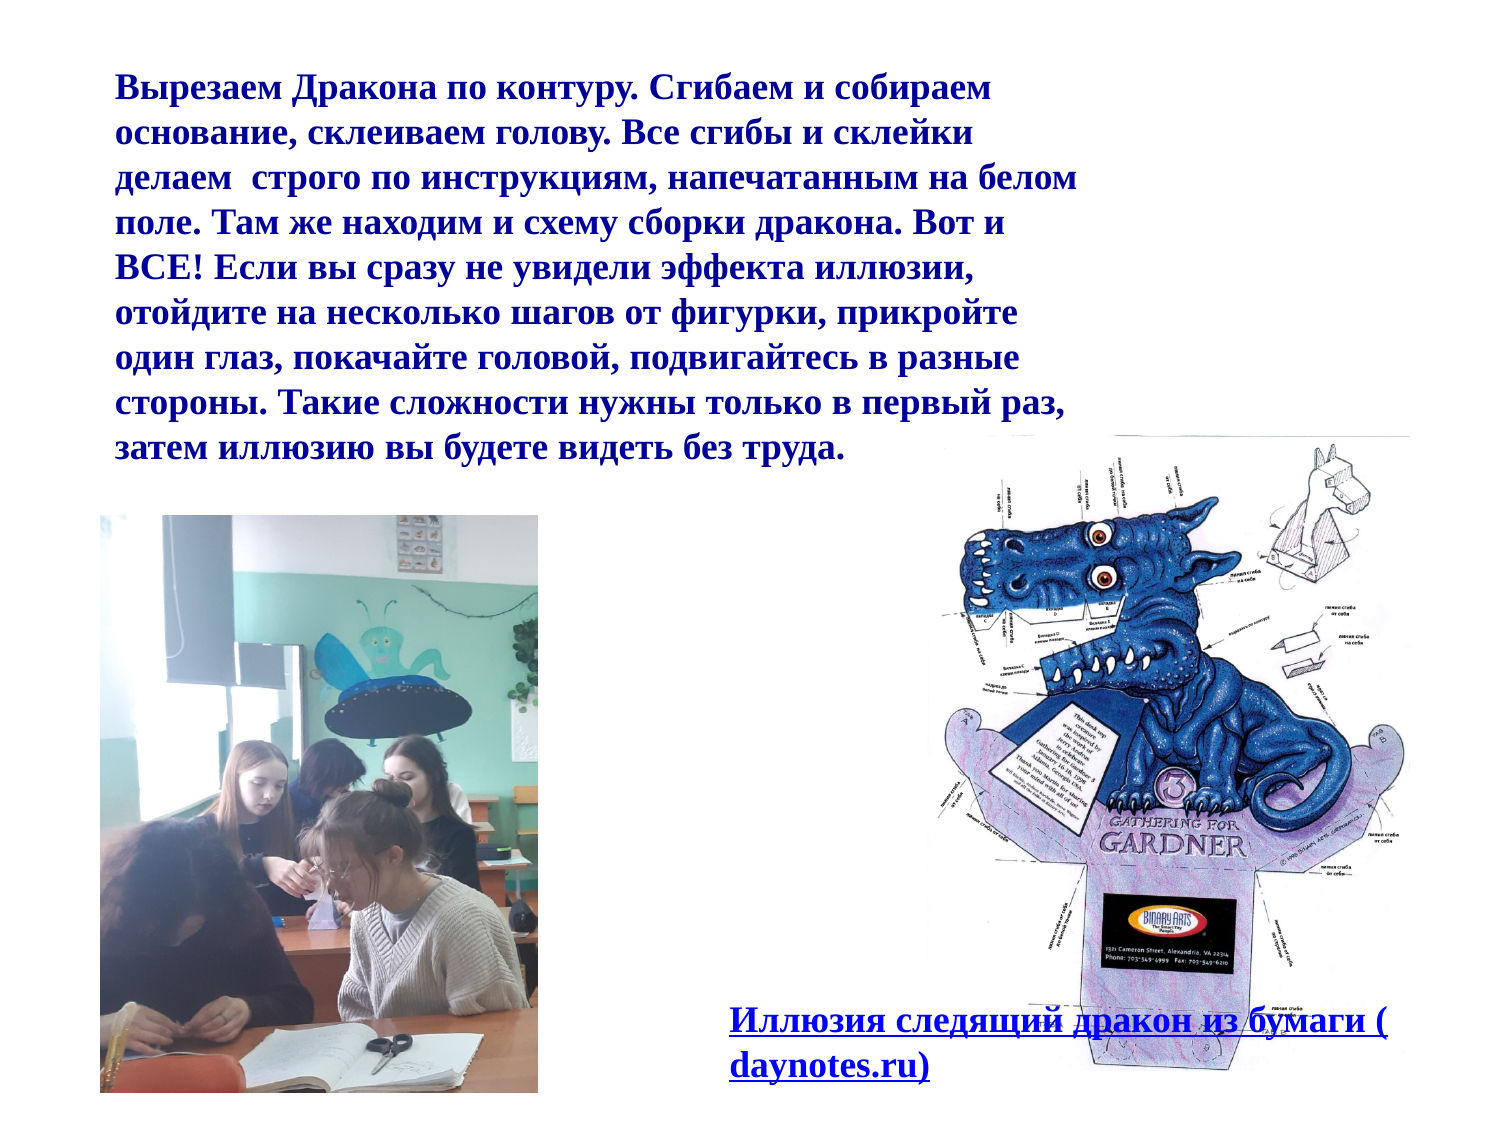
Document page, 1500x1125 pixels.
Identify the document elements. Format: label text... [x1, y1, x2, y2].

text_box Вырезаем Дракона по контуру. Сгибаем и собираем основание, склеиваем голову. Все сгибы и склейки делаем строго по инструкциям, напечатанным на белом поле. Там же находим и схему сборки дракона. Вот и ВСЕ! Если вы сразу не увидели эффекта иллюзии, отойдите на несколько шагов от фигурки, прикройте один глаз, покачайте головой, подвигайтесь в разные стороны. Такие сложности нужны только в первый раз, затем иллюзию вы будете видеть без труда. [100, 54, 1114, 475]
picture [100, 514, 538, 1093]
text_box Иллюзия следящий дракон из бумаги (daynotes.ru) [714, 987, 1465, 1093]
picture [926, 432, 1412, 1071]
